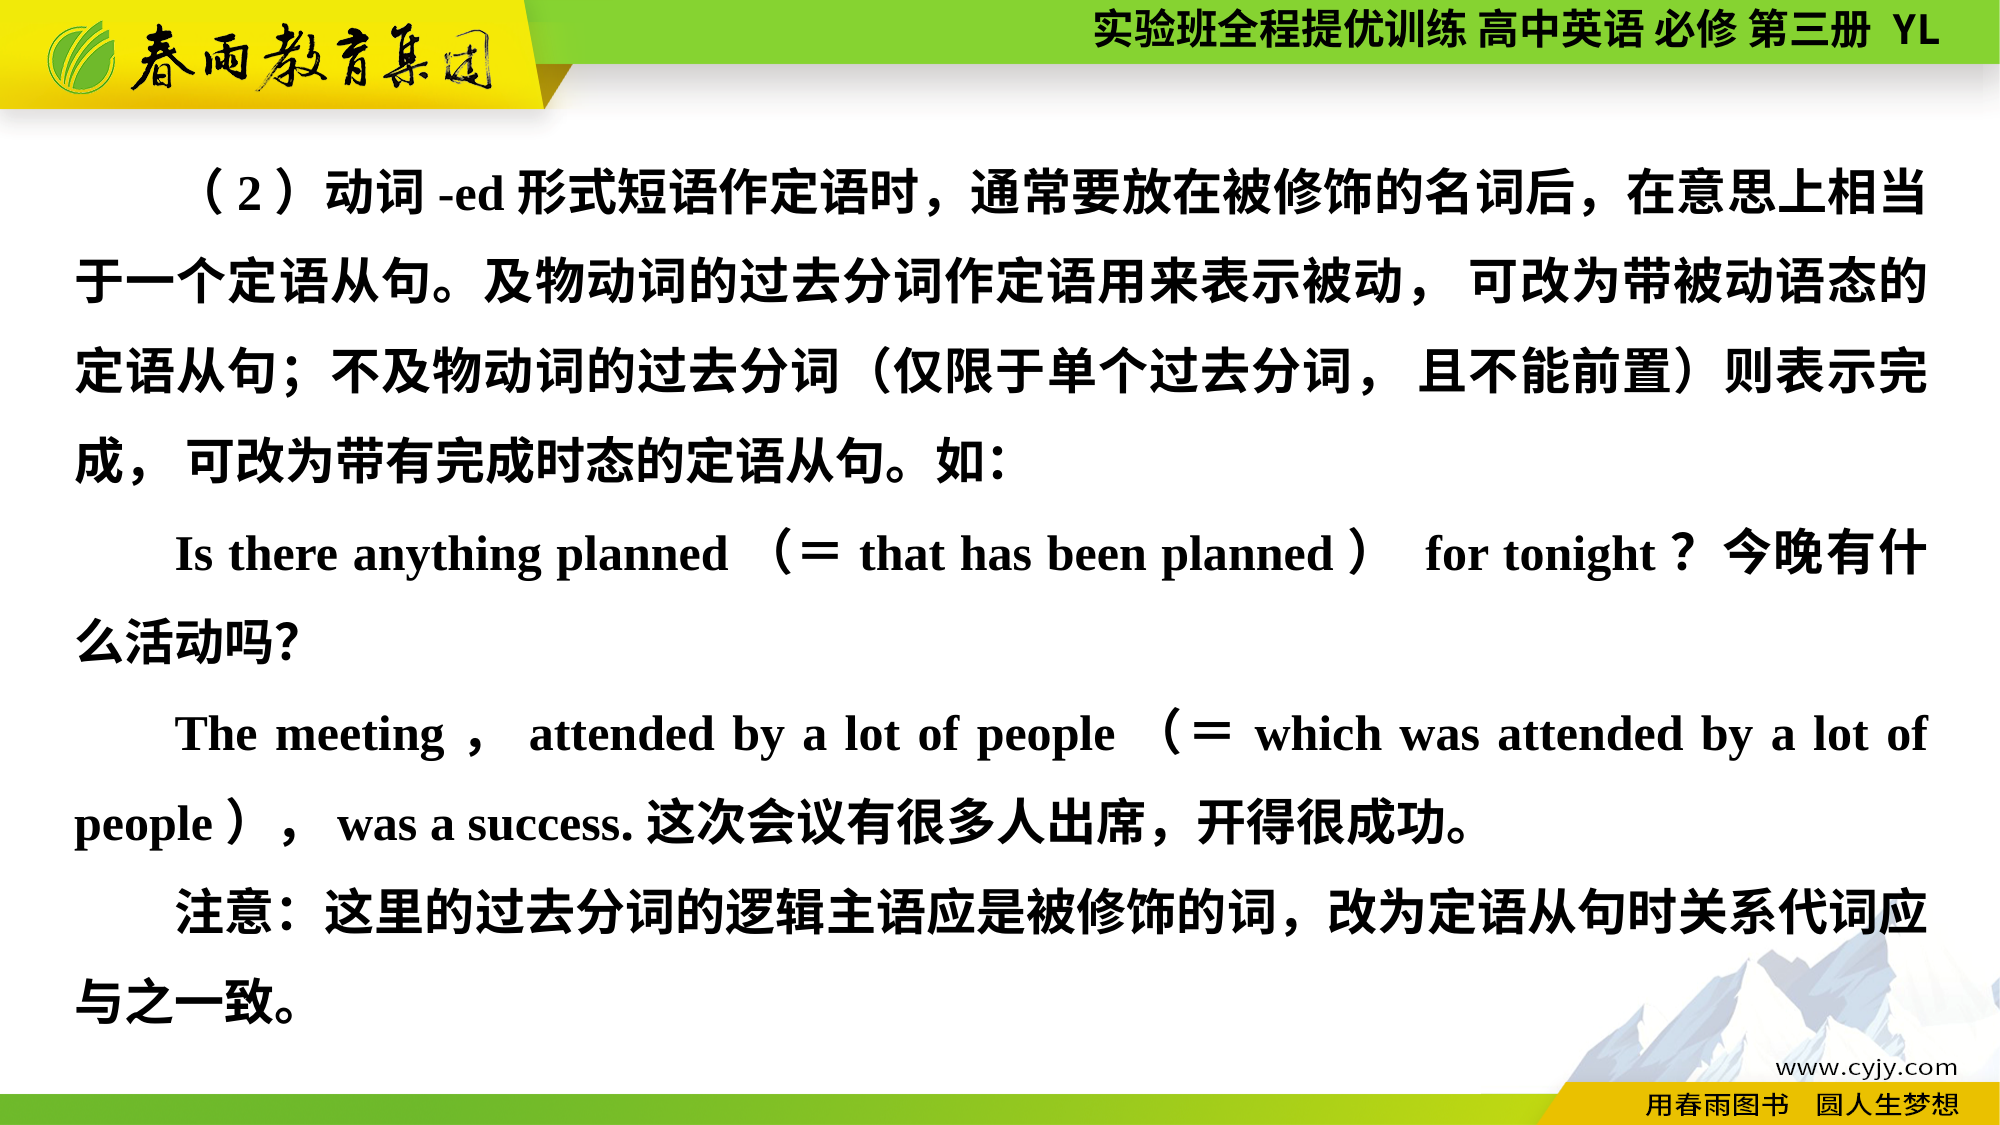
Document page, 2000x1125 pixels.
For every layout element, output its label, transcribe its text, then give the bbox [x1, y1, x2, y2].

picture [0, 0, 2000, 1125]
list （2）动词-ed形式短语作定语时，通常要放在被修饰的名词后，在意思上相当于一个定语从句。及物动词的过去分词作定语用来表示被动， 可改为带被动语态的定语从句；不及物动词的过去分词（仅限于单个过去分词， 且不能前置）则表示完成， 可改为带有完成时态的定语从句。如： Is there anything planned（＝that has been planned） for tonight？今晚有什么活动吗？ The meeting，attended by a lot of people（＝which was attended by a lot of people），was a success.这次会议有很多人出席，开得很成功。 注意：这里的过去分词的逻辑主语应是被修饰的词，改为定语从句时关系代词应与之一致。 [59, 122, 1944, 1047]
